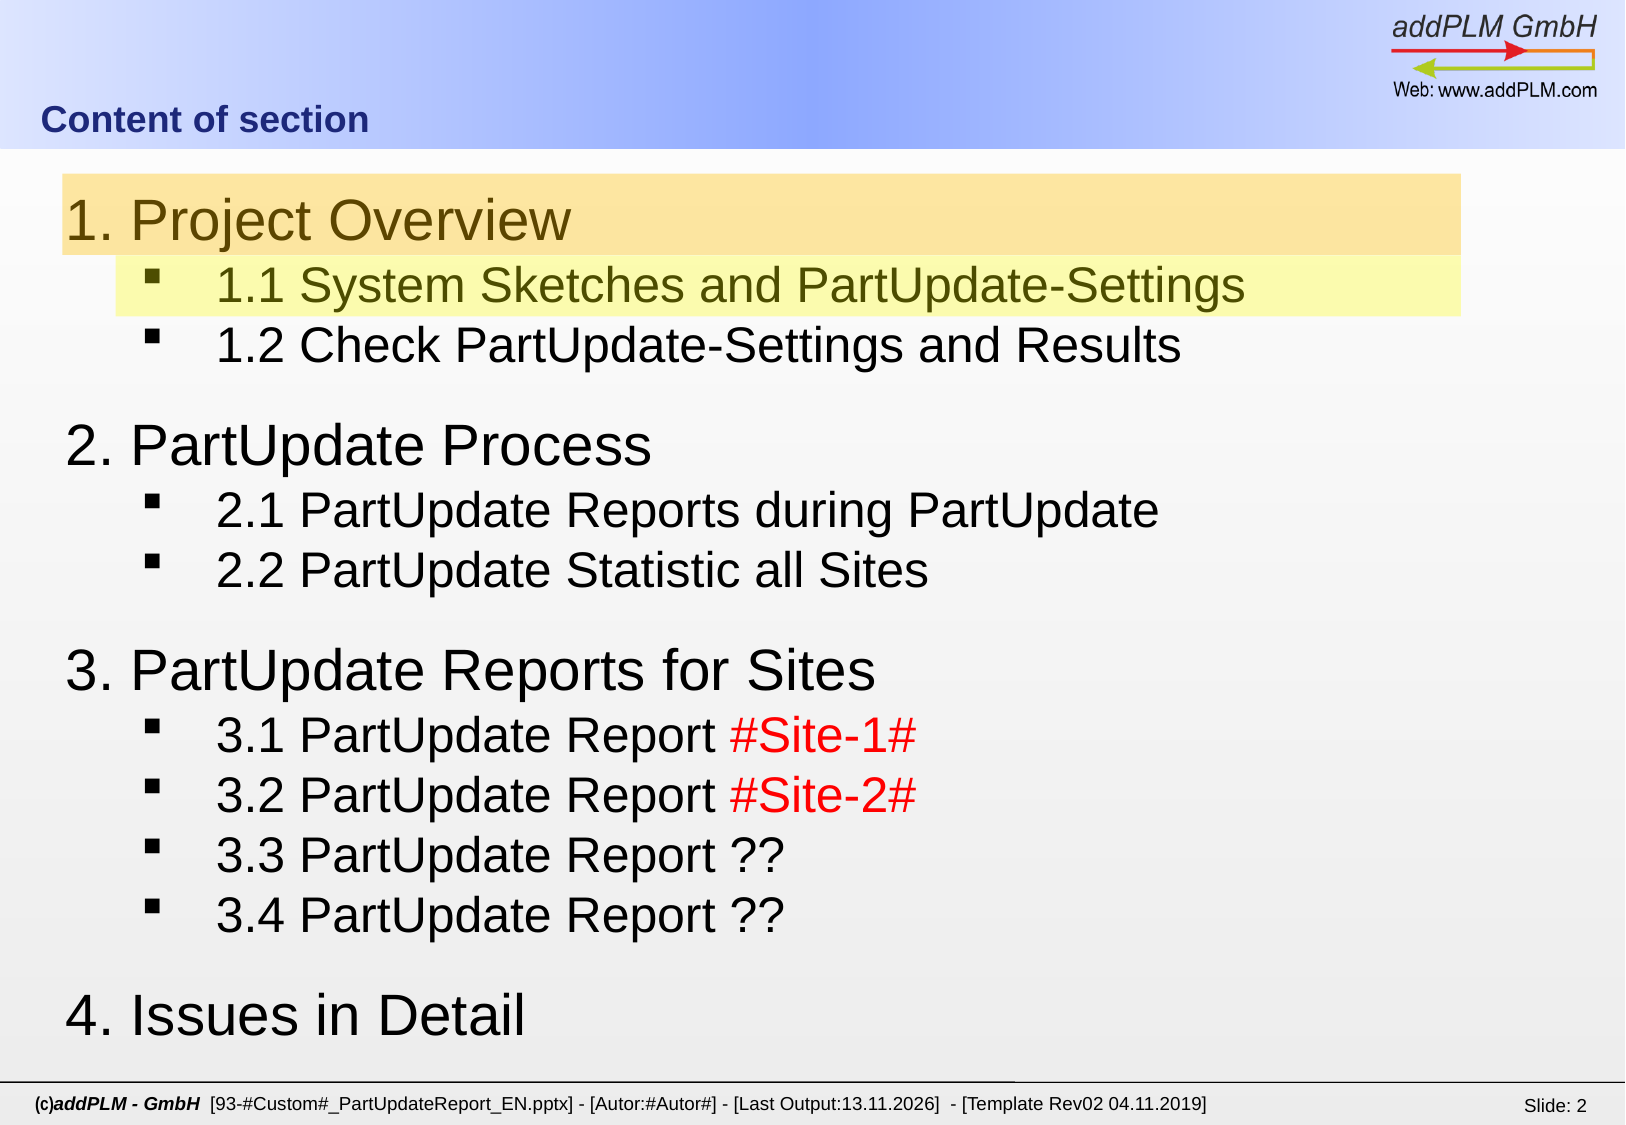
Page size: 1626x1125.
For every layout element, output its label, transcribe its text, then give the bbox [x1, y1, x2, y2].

picture [1391, 14, 1597, 97]
text_box [115, 255, 1461, 317]
title Content of section [40, 67, 1582, 131]
text_box [62, 173, 1461, 255]
